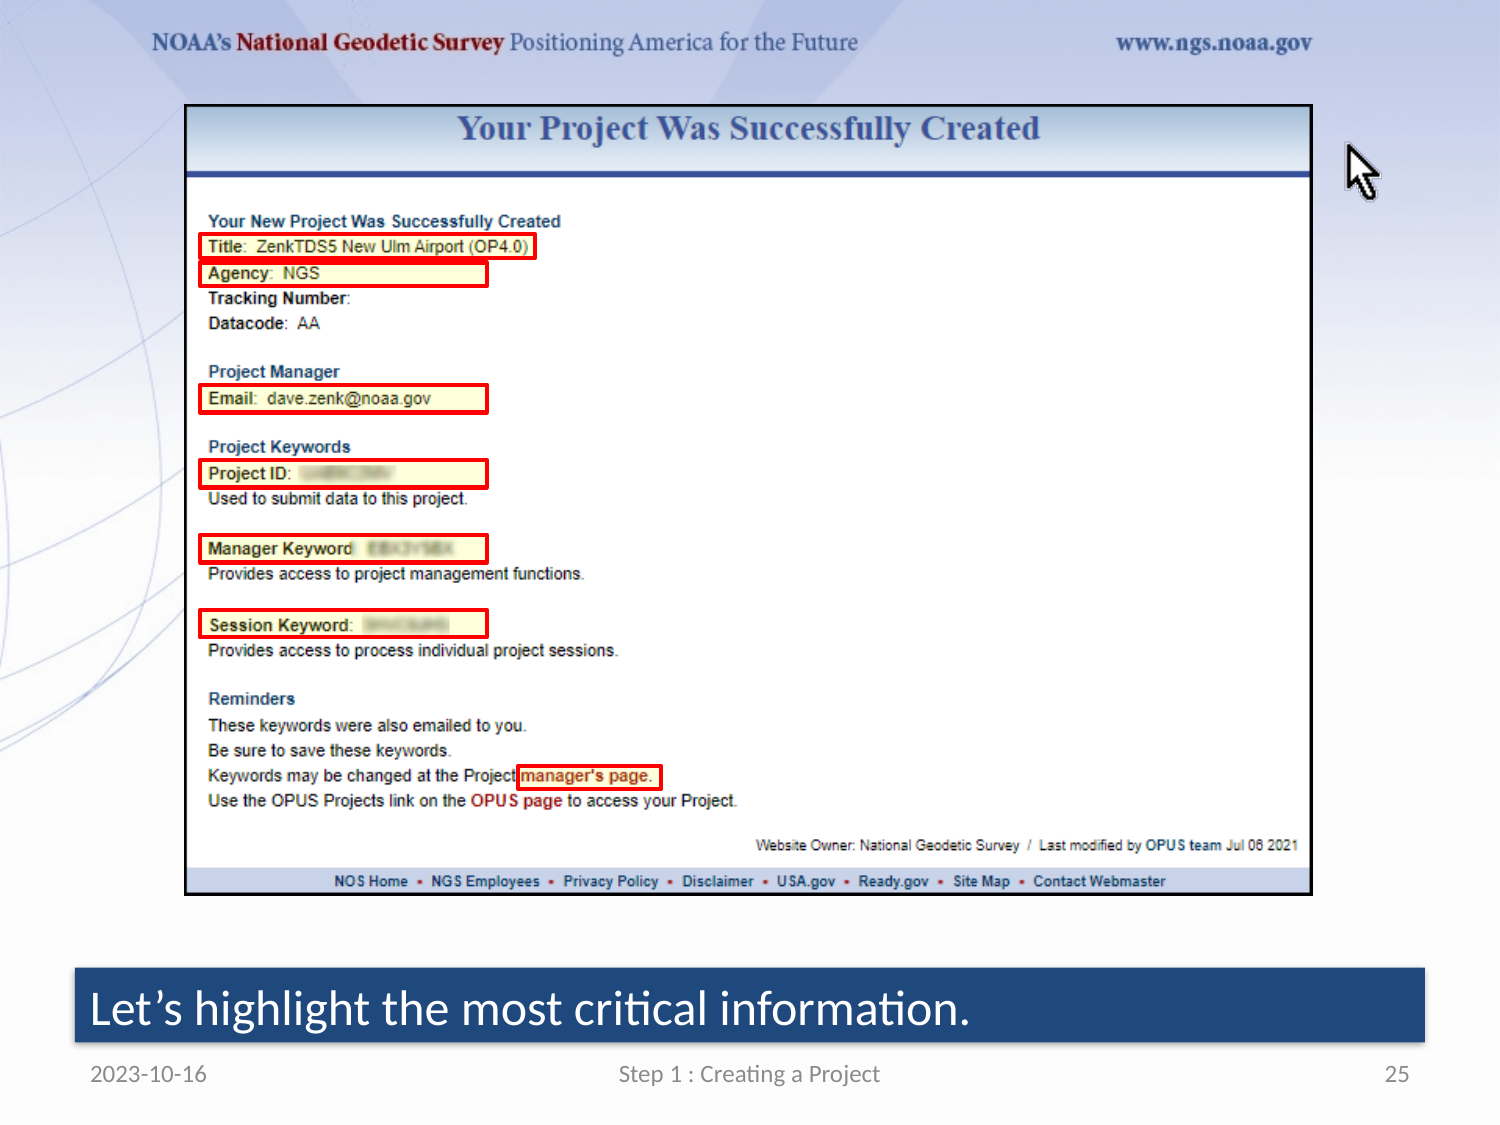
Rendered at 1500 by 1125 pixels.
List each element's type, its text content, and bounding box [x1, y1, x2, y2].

text_box Let’s highlight the most critical information. [74, 967, 1425, 1043]
slide_number 25 [1074, 1042, 1425, 1103]
picture [0, 0, 1500, 1125]
footer Step 1 : Creating a Project [512, 1042, 988, 1103]
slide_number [75, 1042, 425, 1103]
